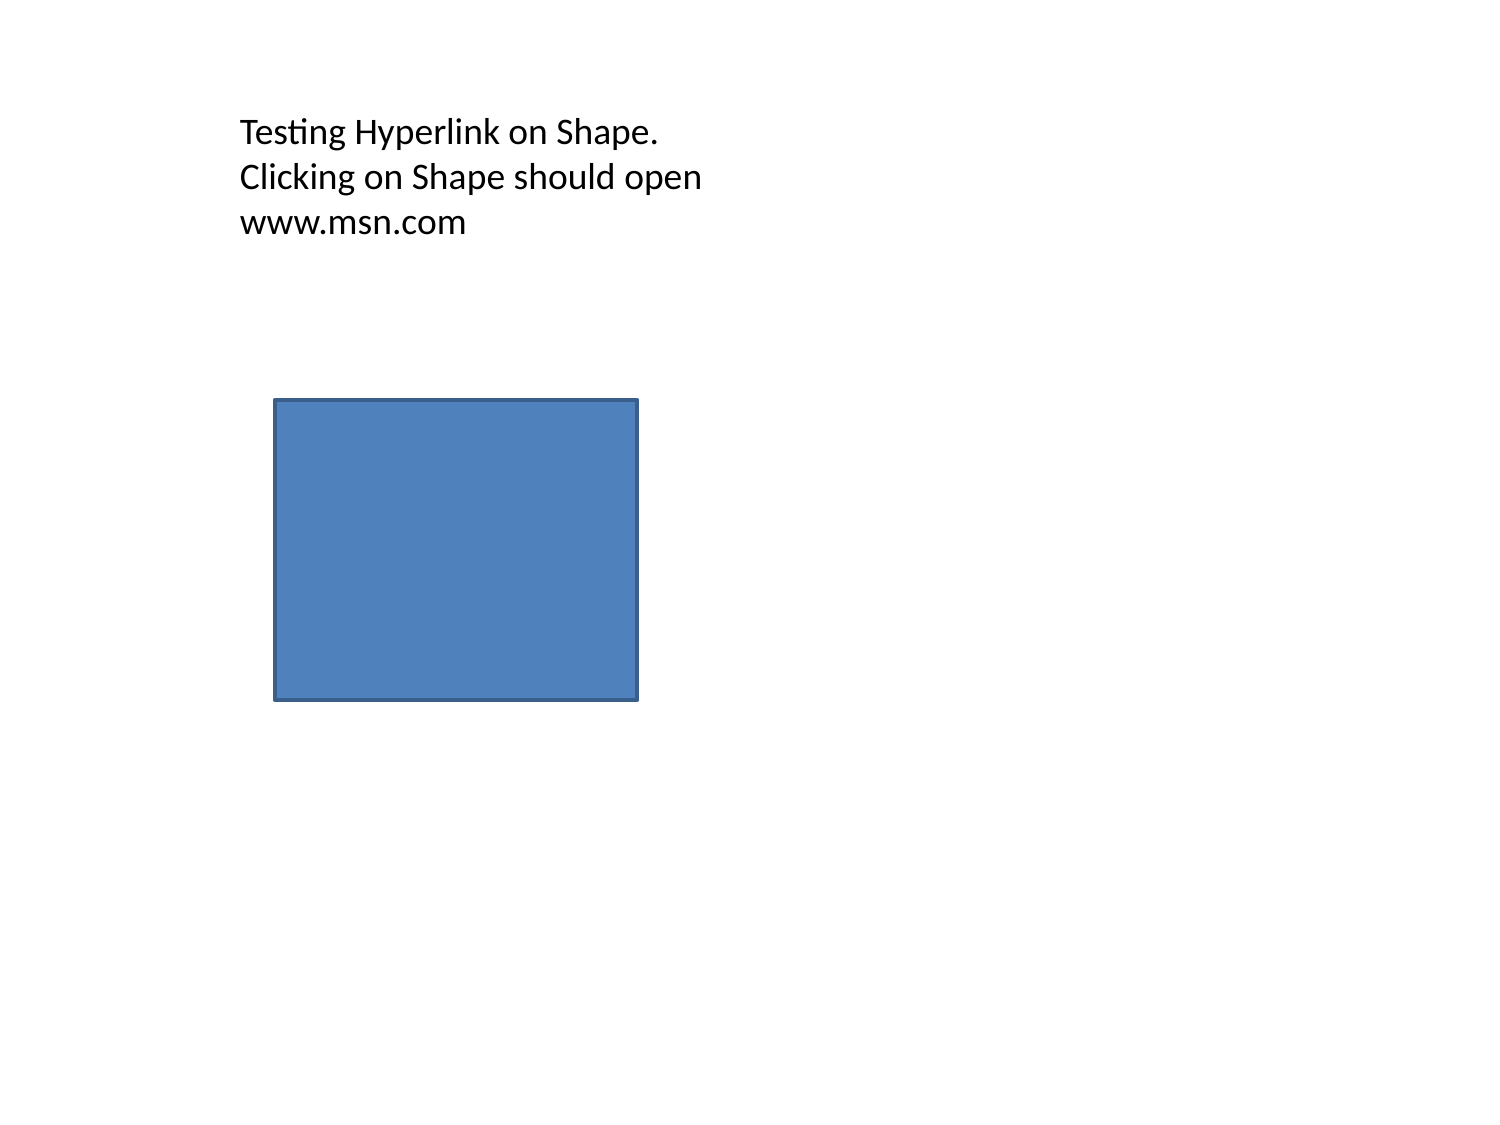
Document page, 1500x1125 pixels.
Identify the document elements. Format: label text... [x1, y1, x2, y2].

text_box [273, 398, 639, 702]
text_box Testing Hyperlink on Shape. Clicking on Shape should open www.msn.com [224, 99, 738, 250]
